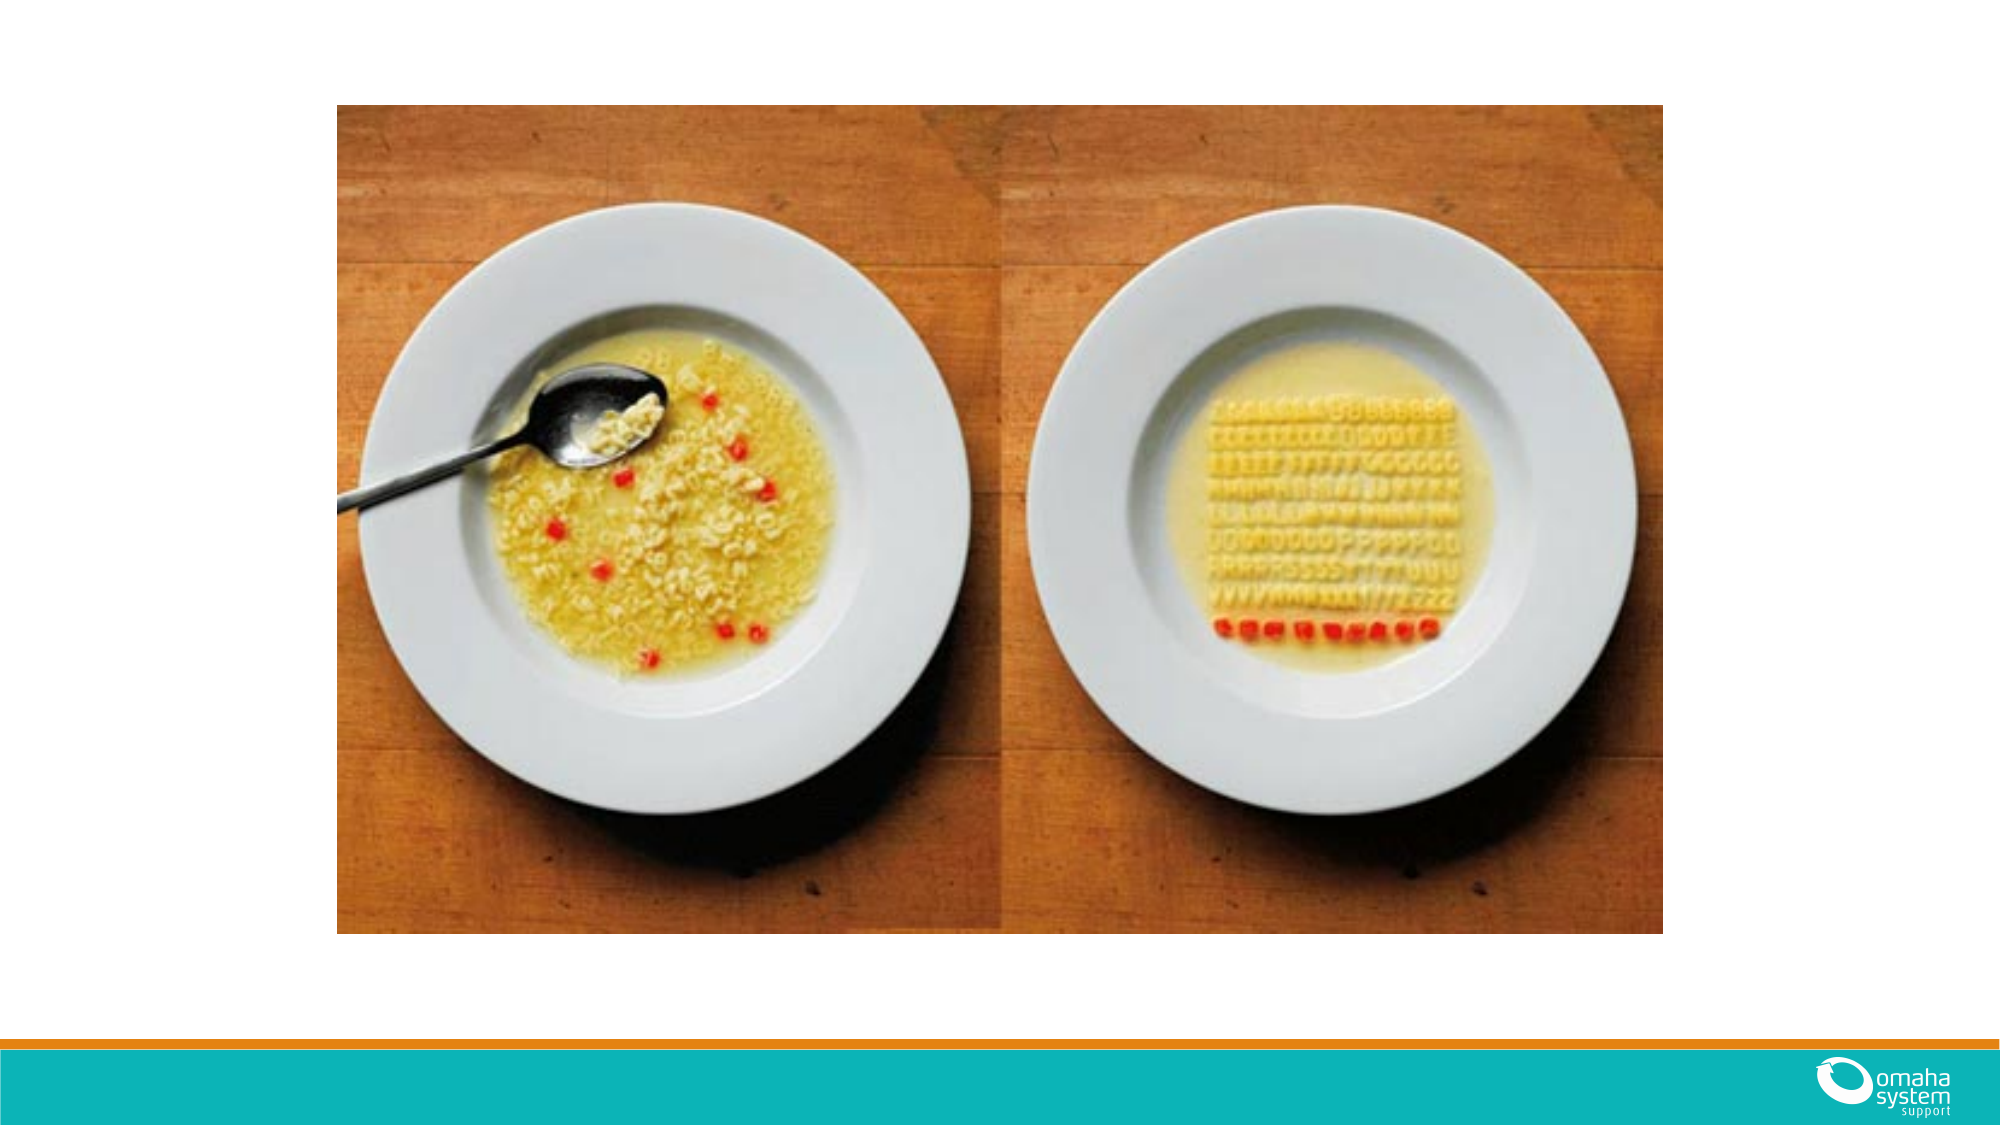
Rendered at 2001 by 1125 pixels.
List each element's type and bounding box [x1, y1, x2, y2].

picture [336, 104, 1664, 935]
picture [1815, 1057, 1951, 1119]
